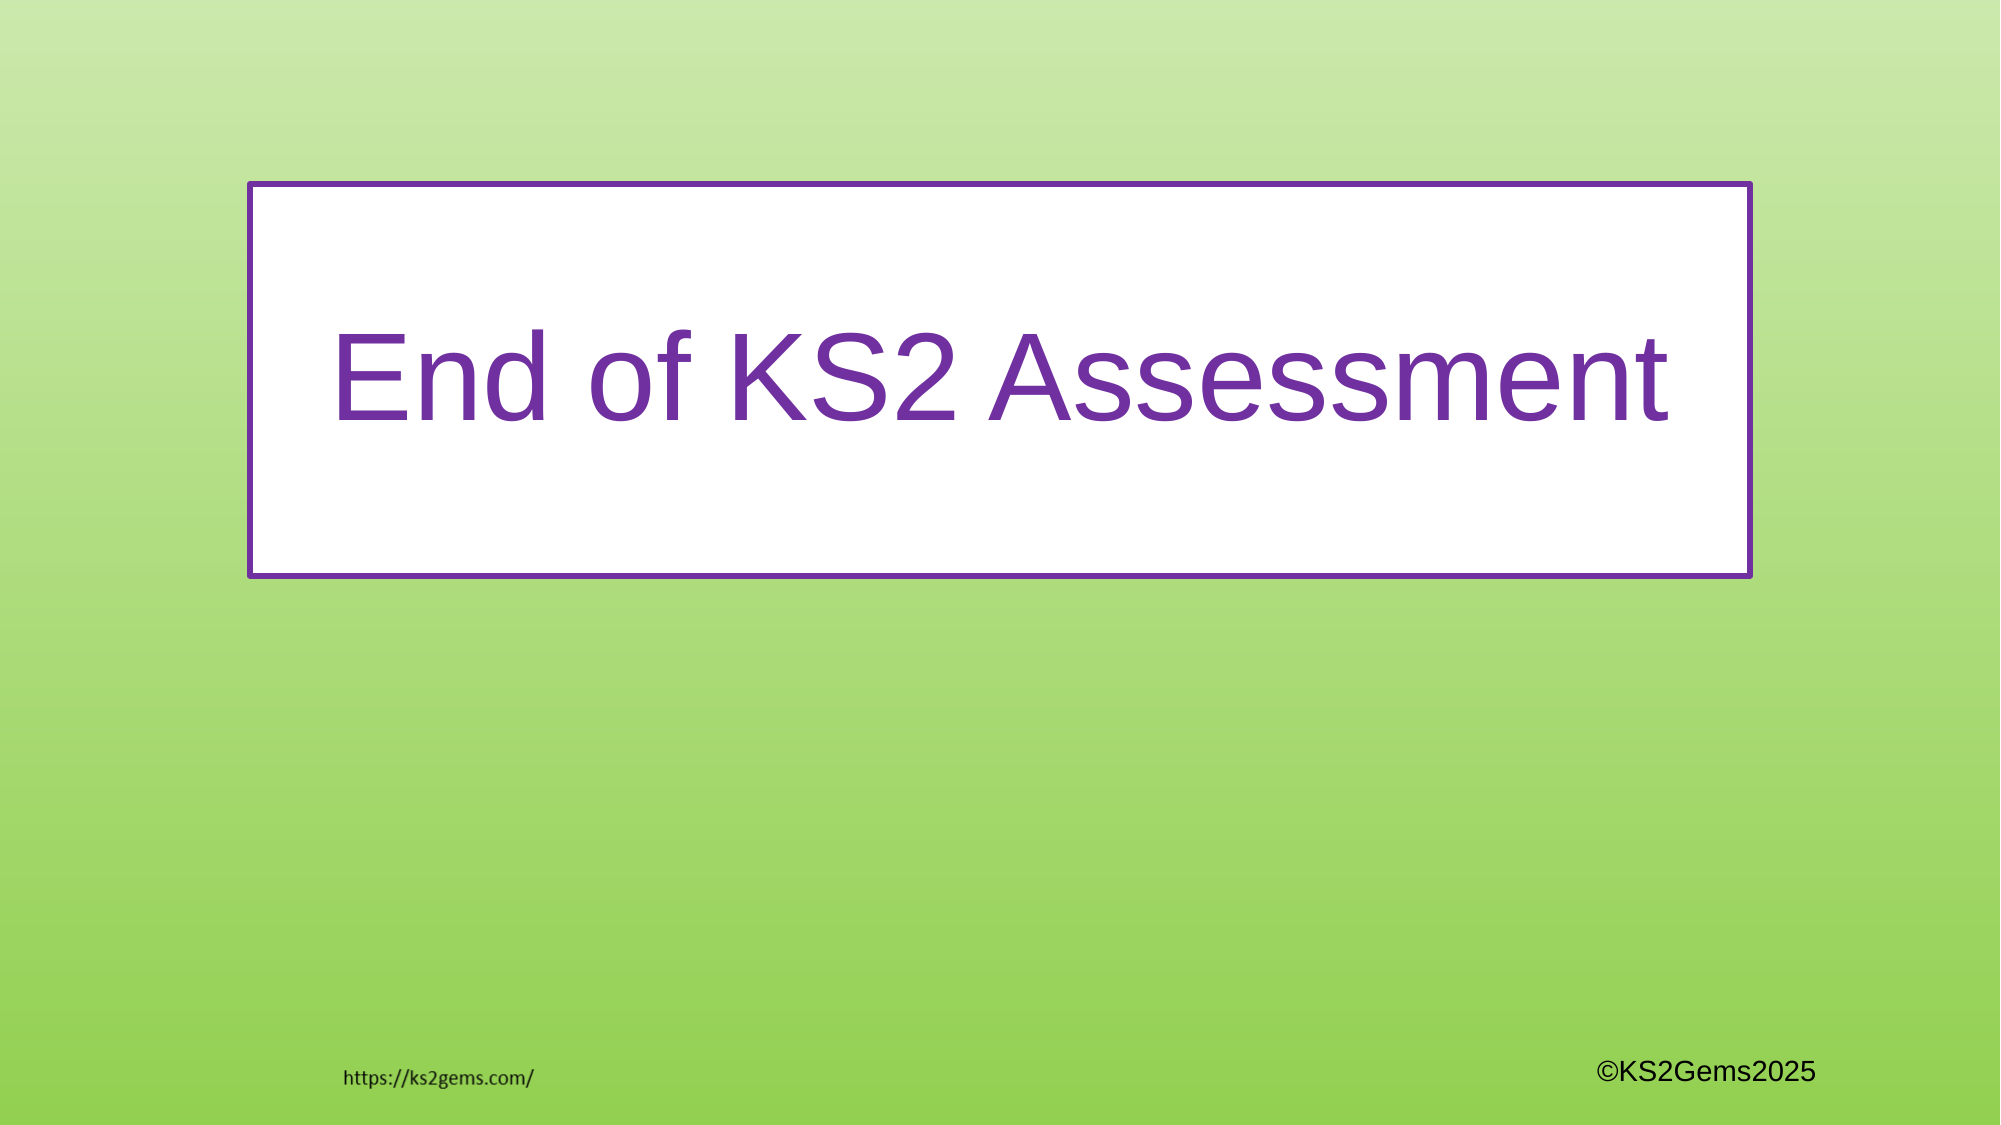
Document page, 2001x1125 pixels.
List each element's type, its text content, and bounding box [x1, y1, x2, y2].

picture [328, 1056, 588, 1104]
title End of KS2 Assessment [249, 184, 1750, 576]
